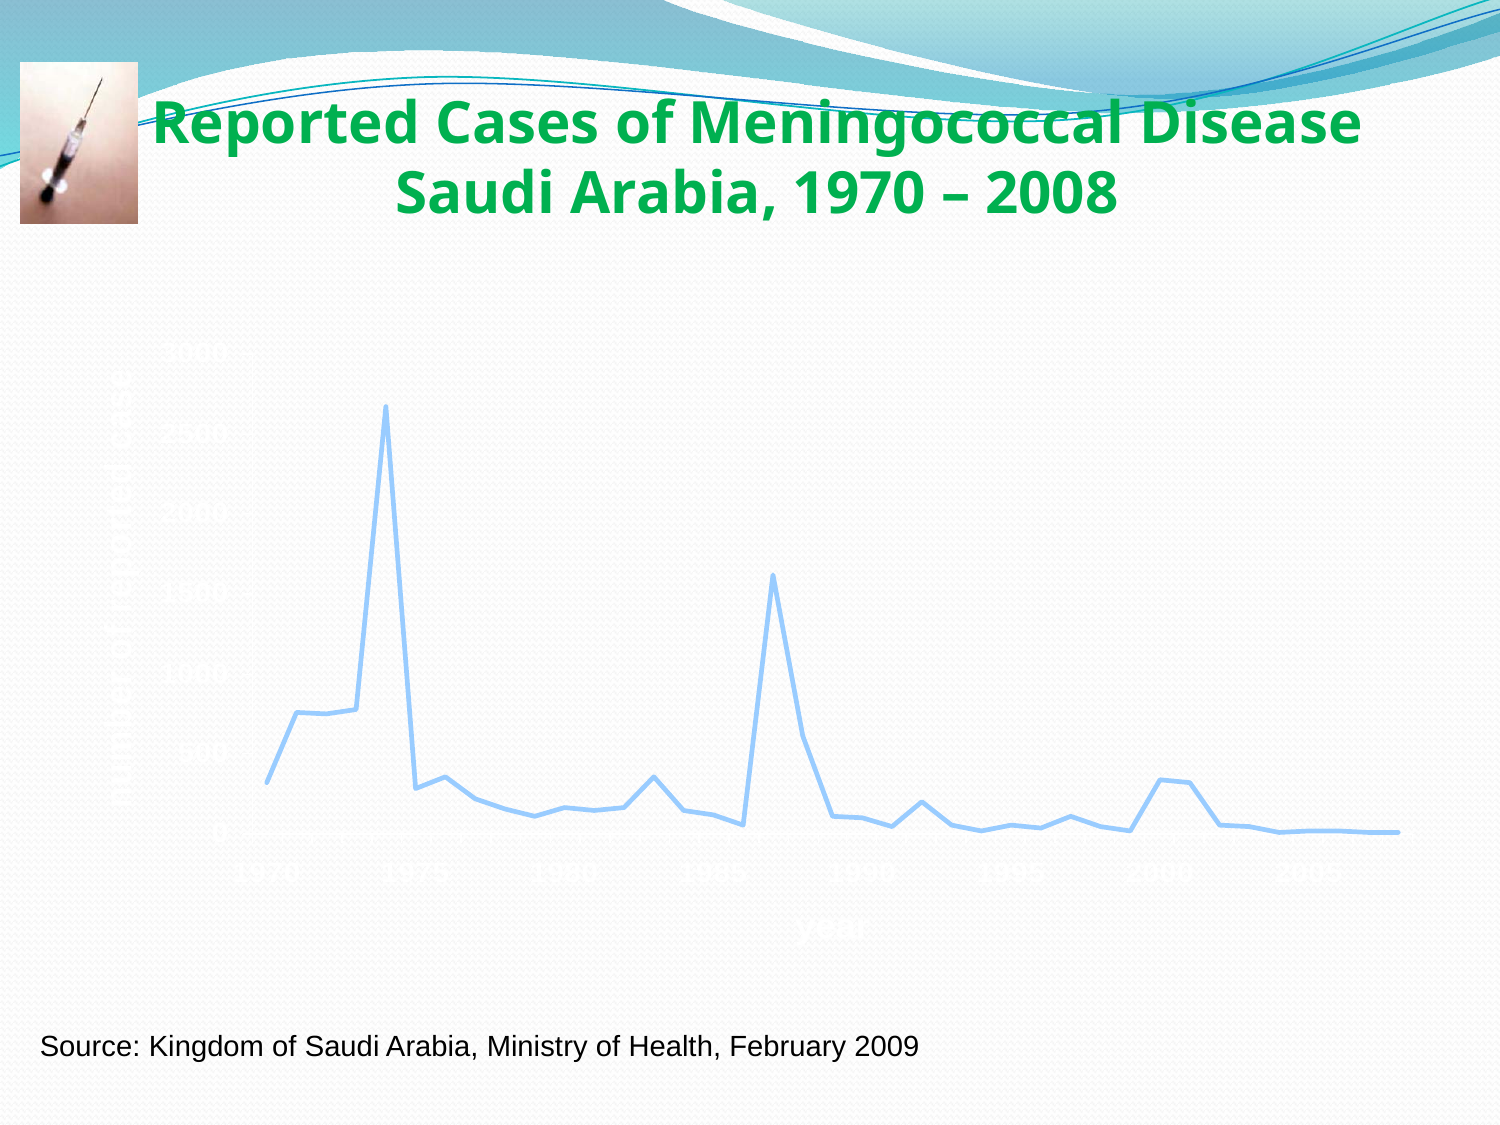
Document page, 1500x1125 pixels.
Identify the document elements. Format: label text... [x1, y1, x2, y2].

title Reported Cases of Meningococcal Disease Saudi Arabia, 1970 – 2008 [63, 37, 1451, 225]
picture [20, 62, 63, 224]
text_box Source: Kingdom of Saudi Arabia, Ministry of Health, February 2009 [24, 1020, 1340, 1070]
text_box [59, 249, 1440, 987]
